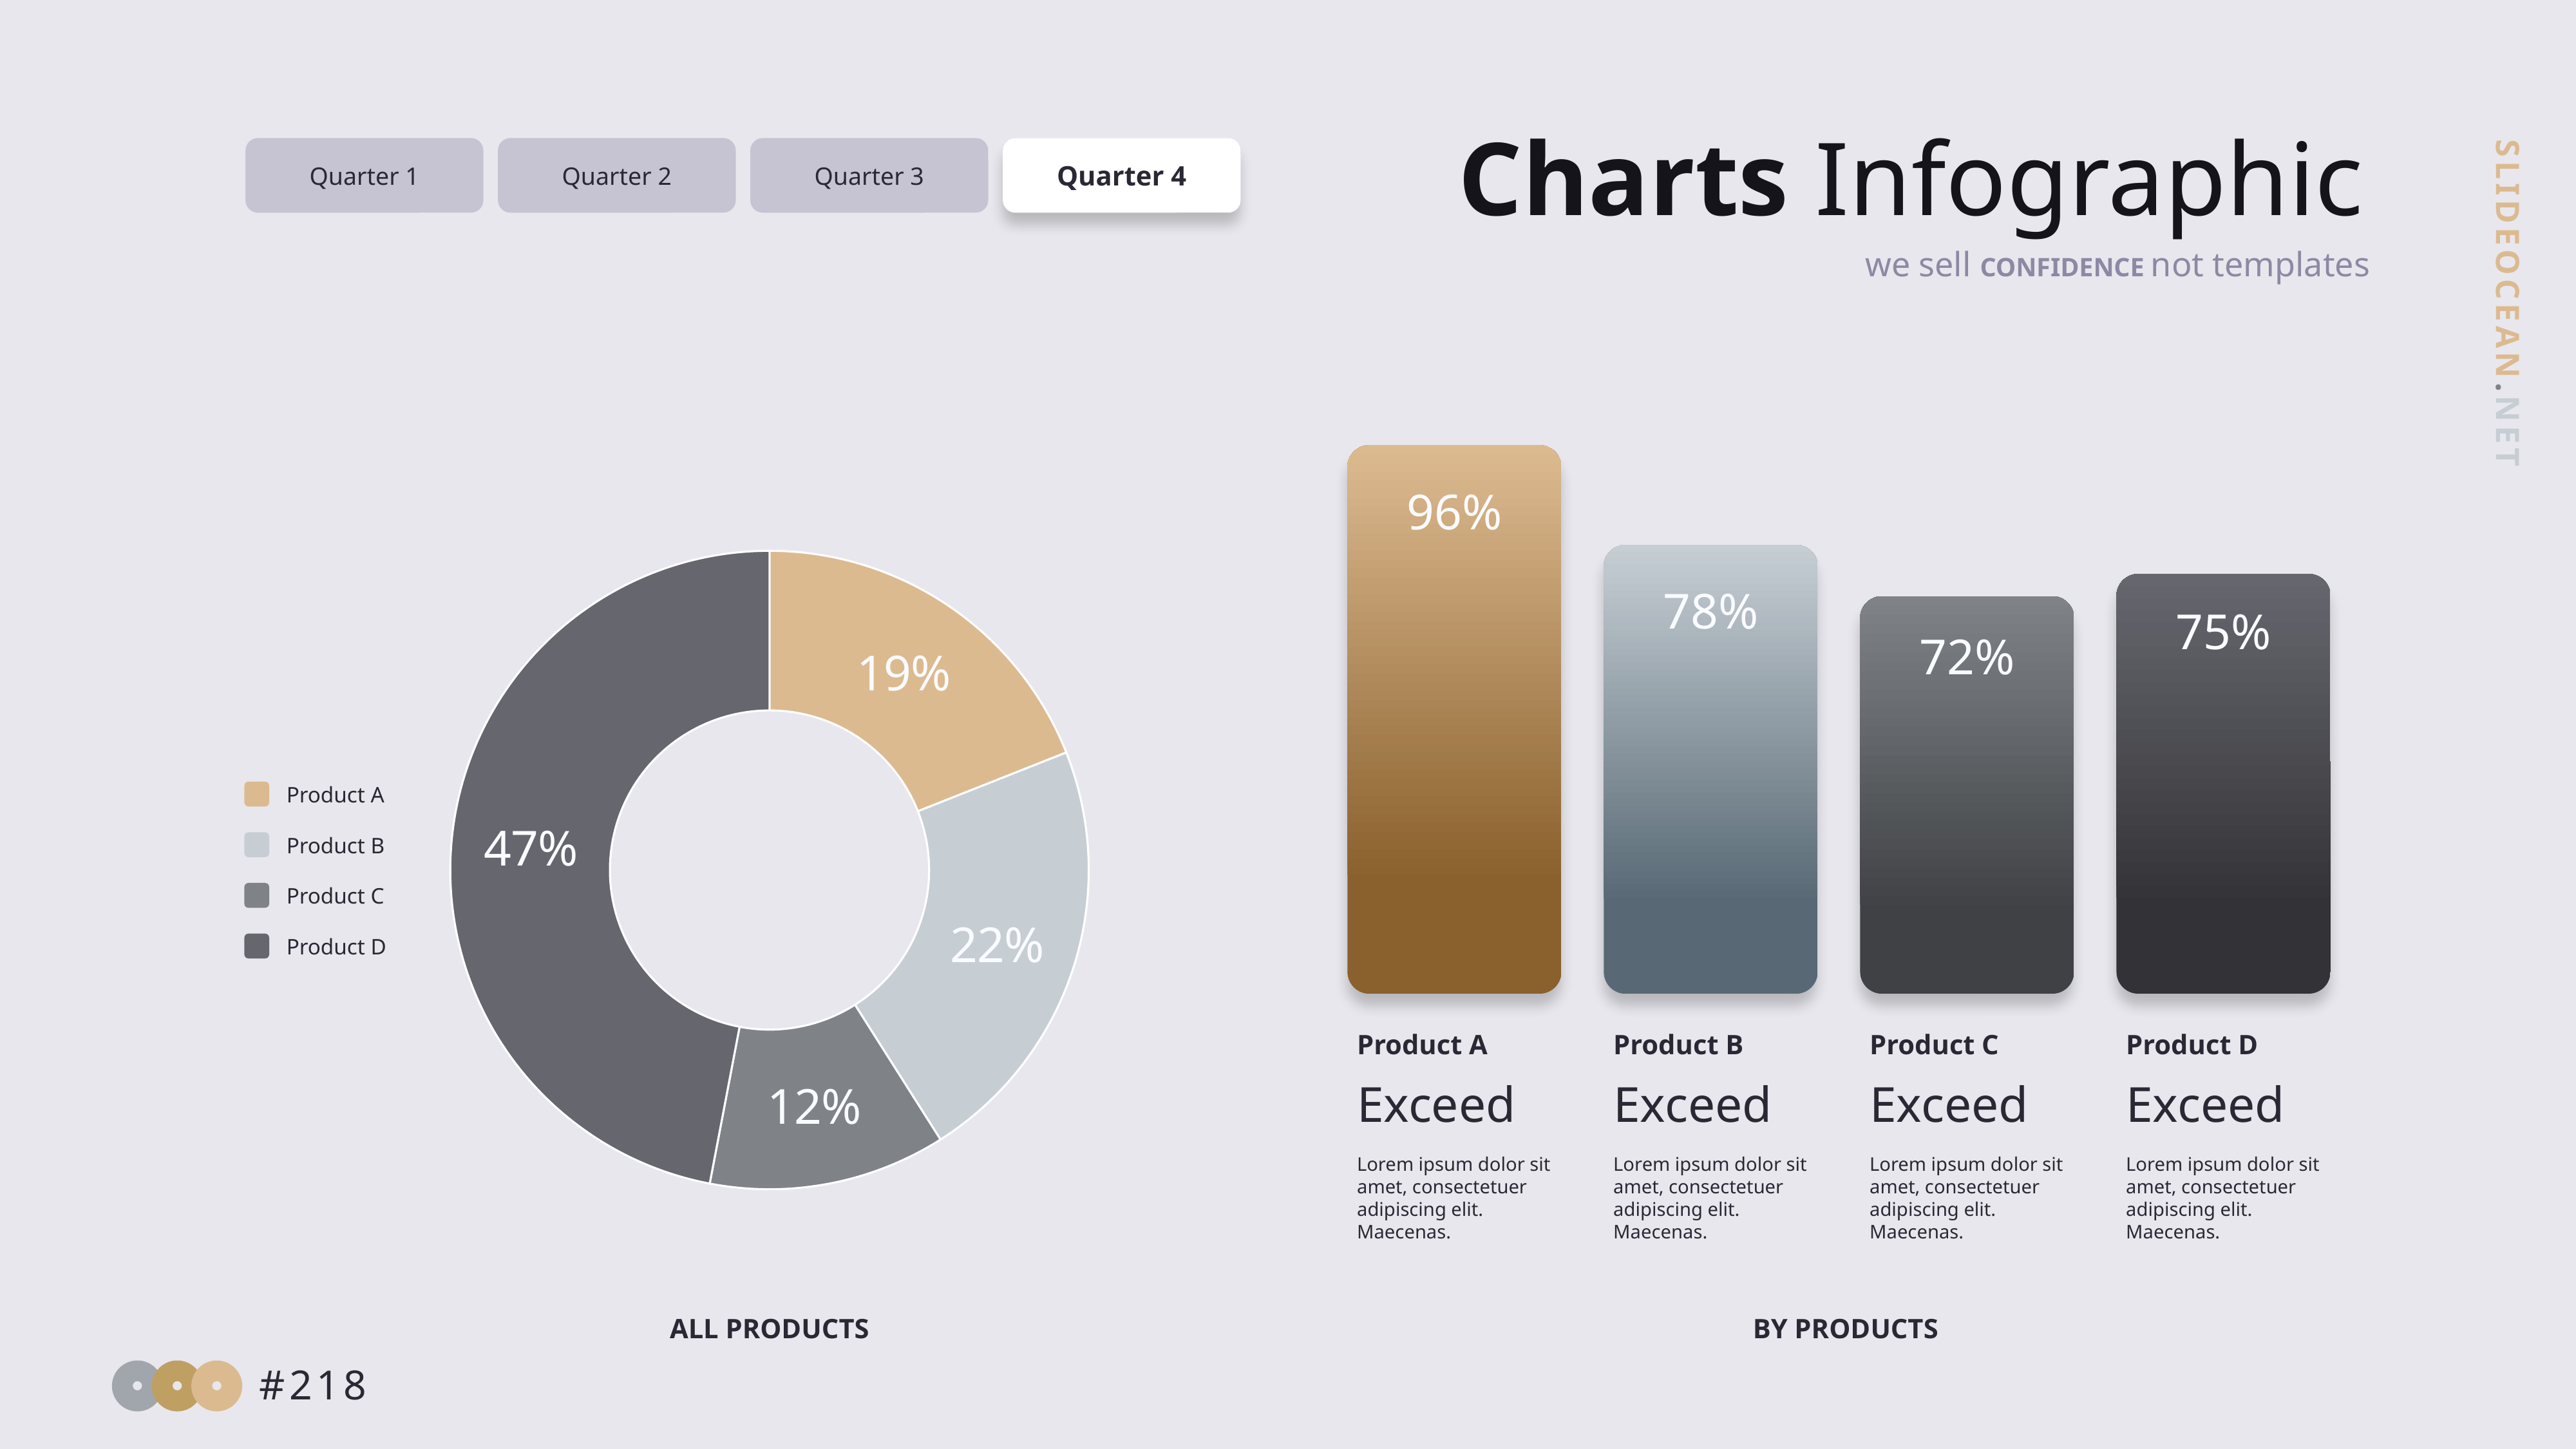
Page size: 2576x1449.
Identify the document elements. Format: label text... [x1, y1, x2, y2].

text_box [1859, 1022, 2075, 1249]
text_box 78% [1604, 576, 1818, 644]
text_box Quarter 1 [279, 156, 450, 195]
text_box BY PRODUCTS [1661, 1306, 2031, 1349]
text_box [2116, 1022, 2331, 1249]
text_box [1859, 595, 2076, 995]
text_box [243, 775, 450, 965]
text_box 75% [2116, 596, 2331, 665]
text_box Quarter 2 [532, 156, 702, 195]
text_box [497, 137, 737, 214]
text_box Quarter 3 [784, 156, 954, 195]
text_box [1001, 137, 1242, 214]
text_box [1347, 1022, 1562, 1249]
text_box 72% [1860, 621, 2074, 689]
text_box #218 [259, 1359, 402, 1408]
text_box [749, 137, 990, 214]
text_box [1603, 1022, 1819, 1249]
text_box Charts Infographic [1448, 110, 2373, 241]
text_box [1346, 444, 1563, 995]
text_box ALL PRODUCTS [585, 1306, 954, 1349]
text_box [1602, 544, 1819, 995]
text_box [2115, 573, 2332, 995]
text_box 96% [1347, 477, 1562, 545]
text_box [244, 137, 485, 214]
text_box Quarter 4 [1037, 154, 1207, 196]
chart [417, 535, 1122, 1205]
text_box we sell CONFIDENCE not templates [1855, 238, 2380, 288]
